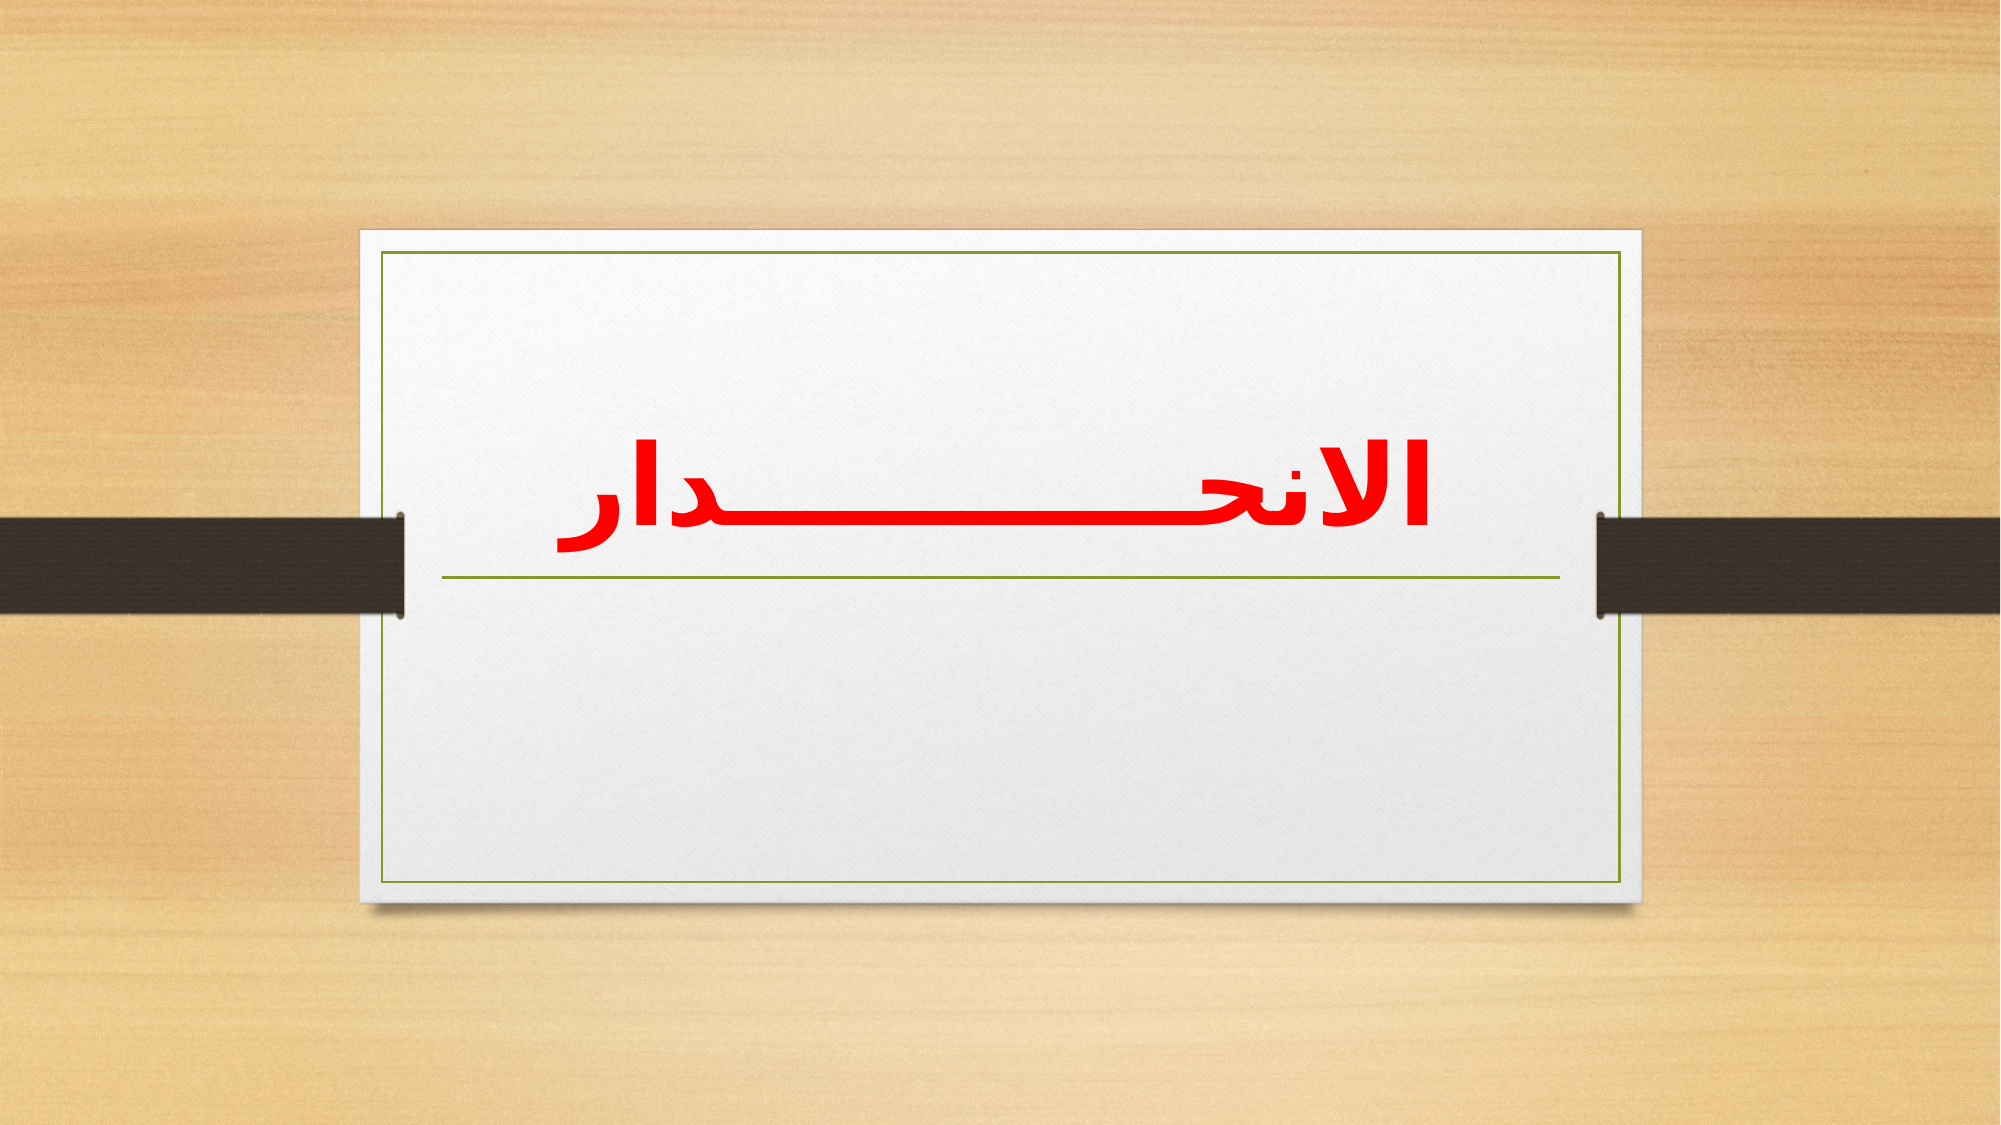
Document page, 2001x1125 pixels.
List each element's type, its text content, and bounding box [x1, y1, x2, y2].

picture [0, 0, 2001, 1125]
title الانحــــــــــــدار [441, 306, 1560, 556]
